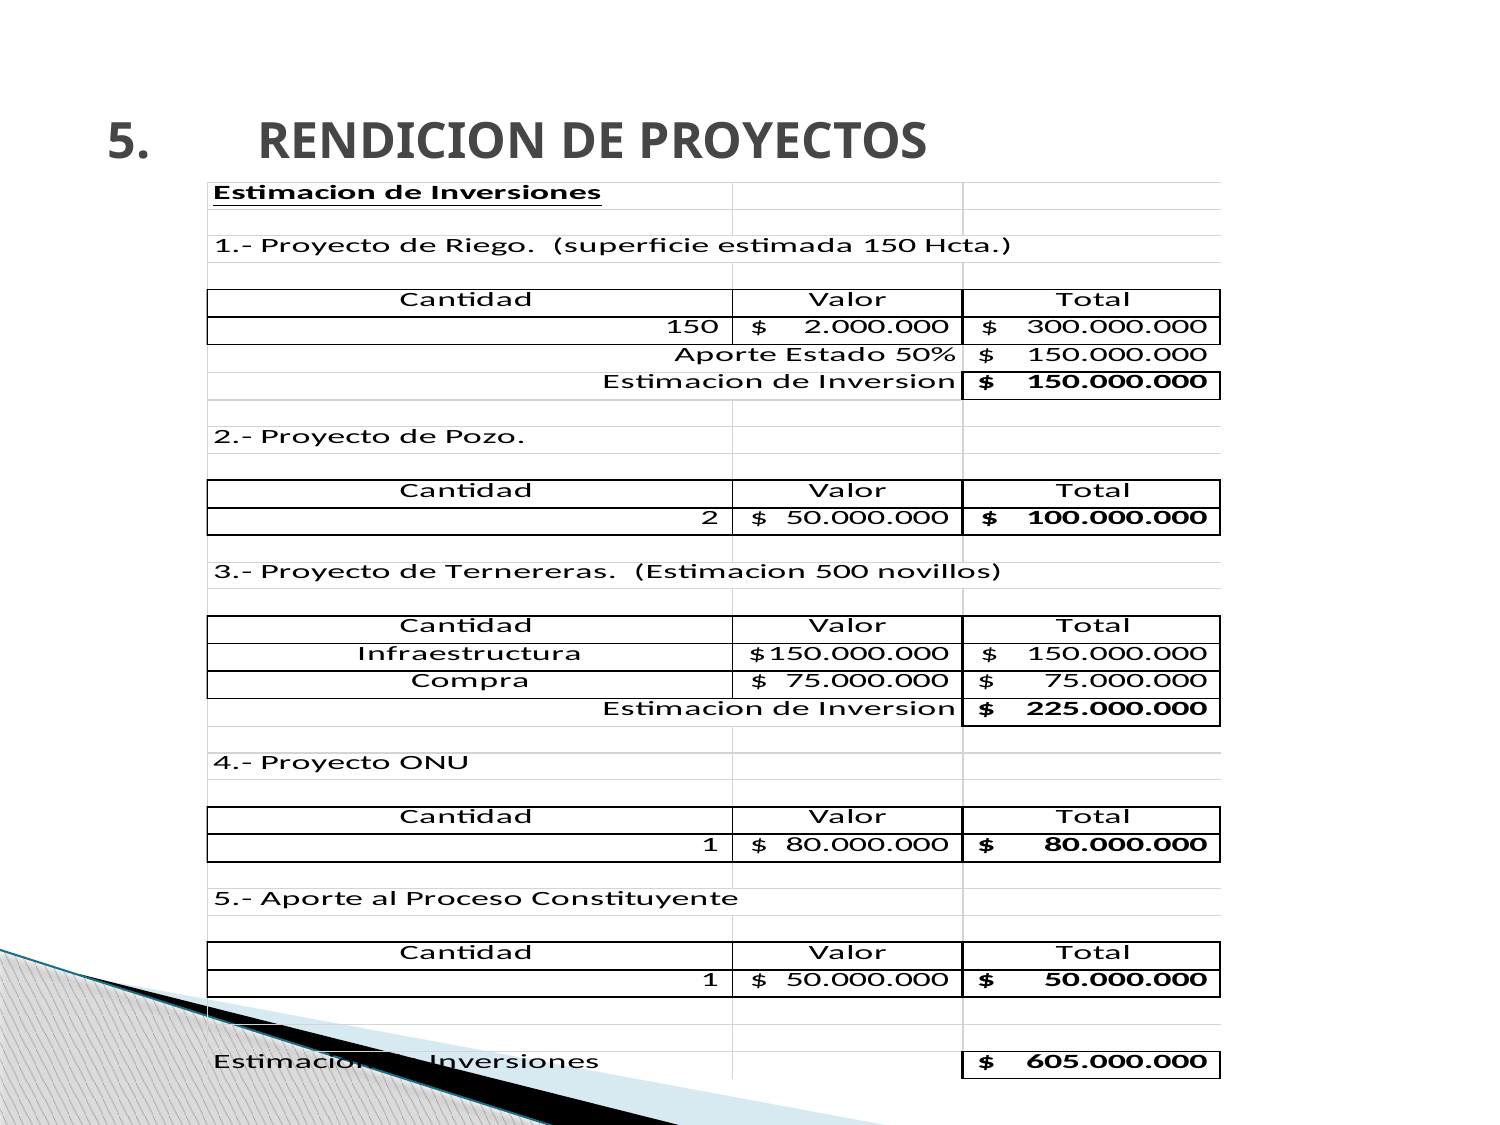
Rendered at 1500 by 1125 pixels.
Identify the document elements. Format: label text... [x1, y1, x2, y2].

title 5. RENDICION DE PROYECTOS [75, 45, 1425, 233]
picture [206, 181, 1223, 1081]
